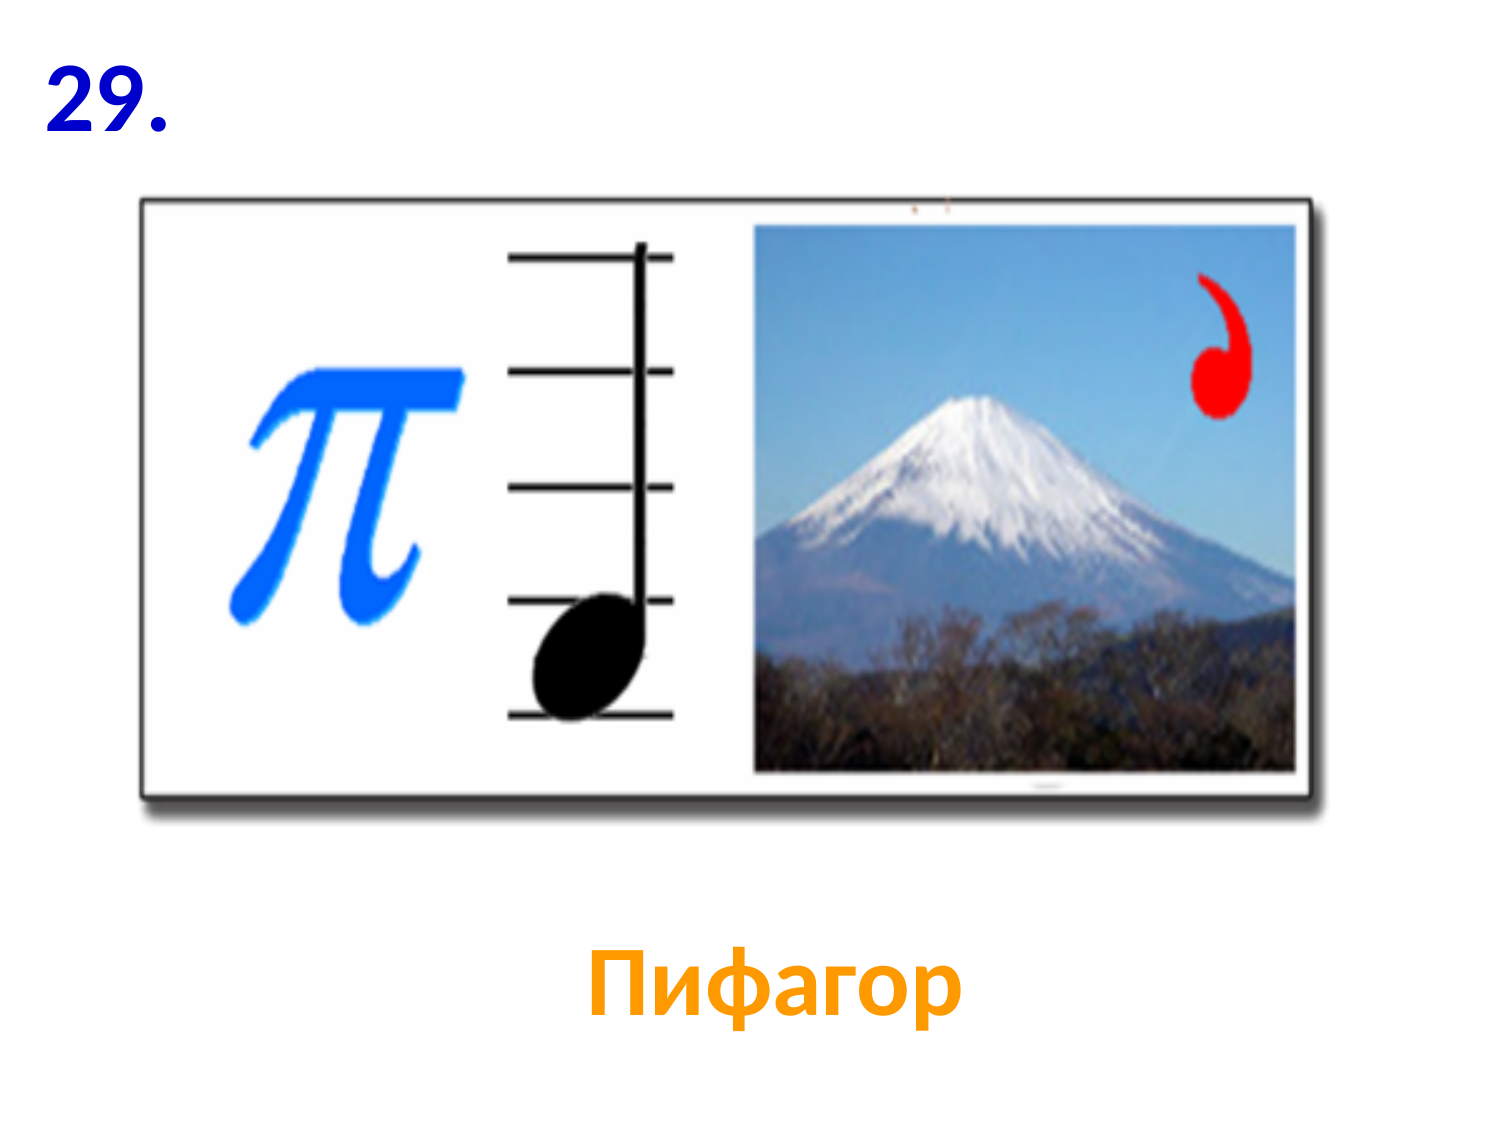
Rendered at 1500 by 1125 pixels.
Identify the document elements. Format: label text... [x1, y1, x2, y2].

title Пифагор [100, 881, 1451, 1069]
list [135, 172, 1352, 837]
text_box 29. [29, 24, 242, 160]
